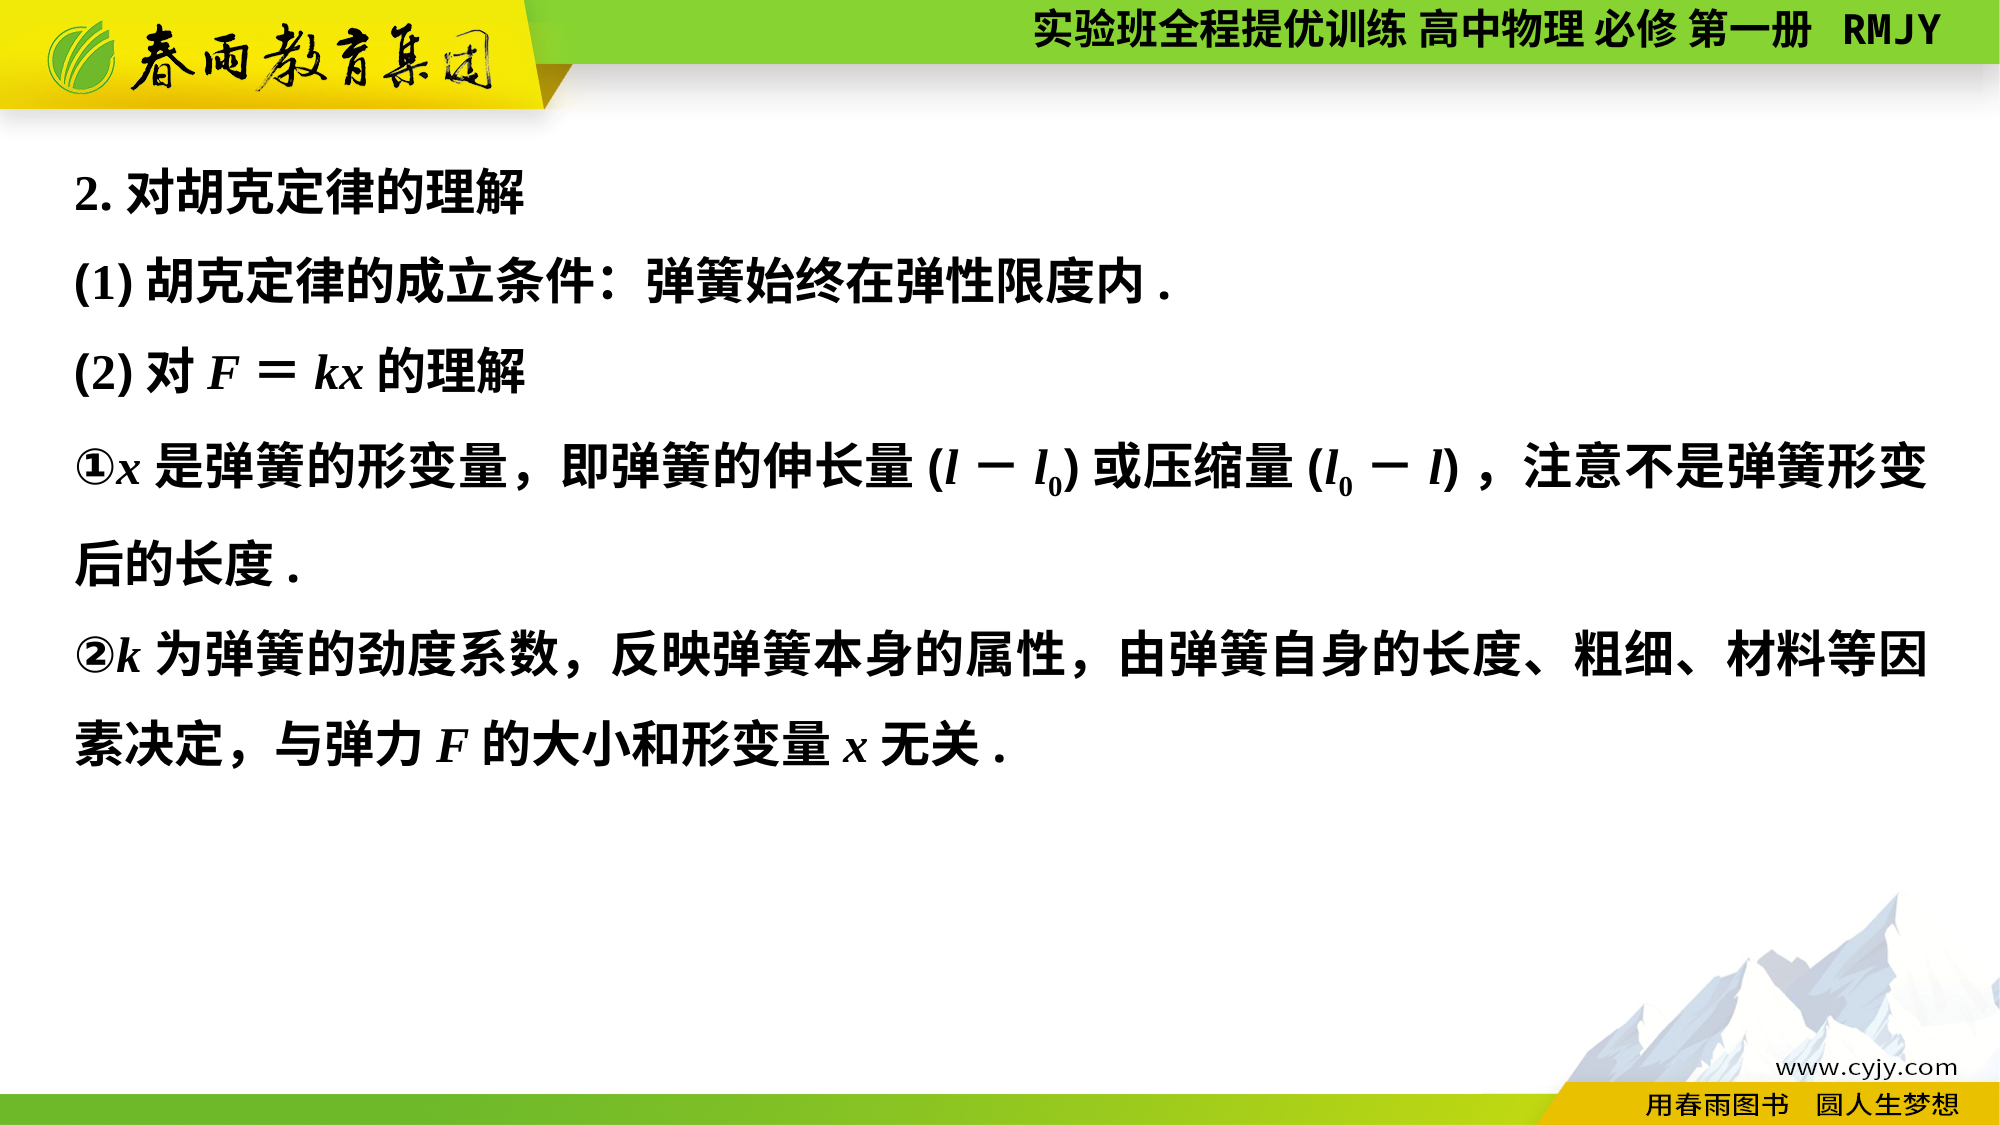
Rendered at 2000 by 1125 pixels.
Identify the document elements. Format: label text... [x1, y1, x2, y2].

picture [0, 0, 2000, 1125]
list 2.对胡克定律的理解 (1)胡克定律的成立条件：弹簧始终在弹性限度内. (2)对F＝kx的理解 ①x是弹簧的形变量，即弹簧的伸长量(l－l0)或压缩量(l0－l)，注意不是弹簧形变后的长度. ②k为弹簧的劲度系数，反映弹簧本身的属性，由弹簧自身的长度、粗细、材料等因素决定，与弹力F的大小和形变量x无关. [59, 122, 1944, 774]
